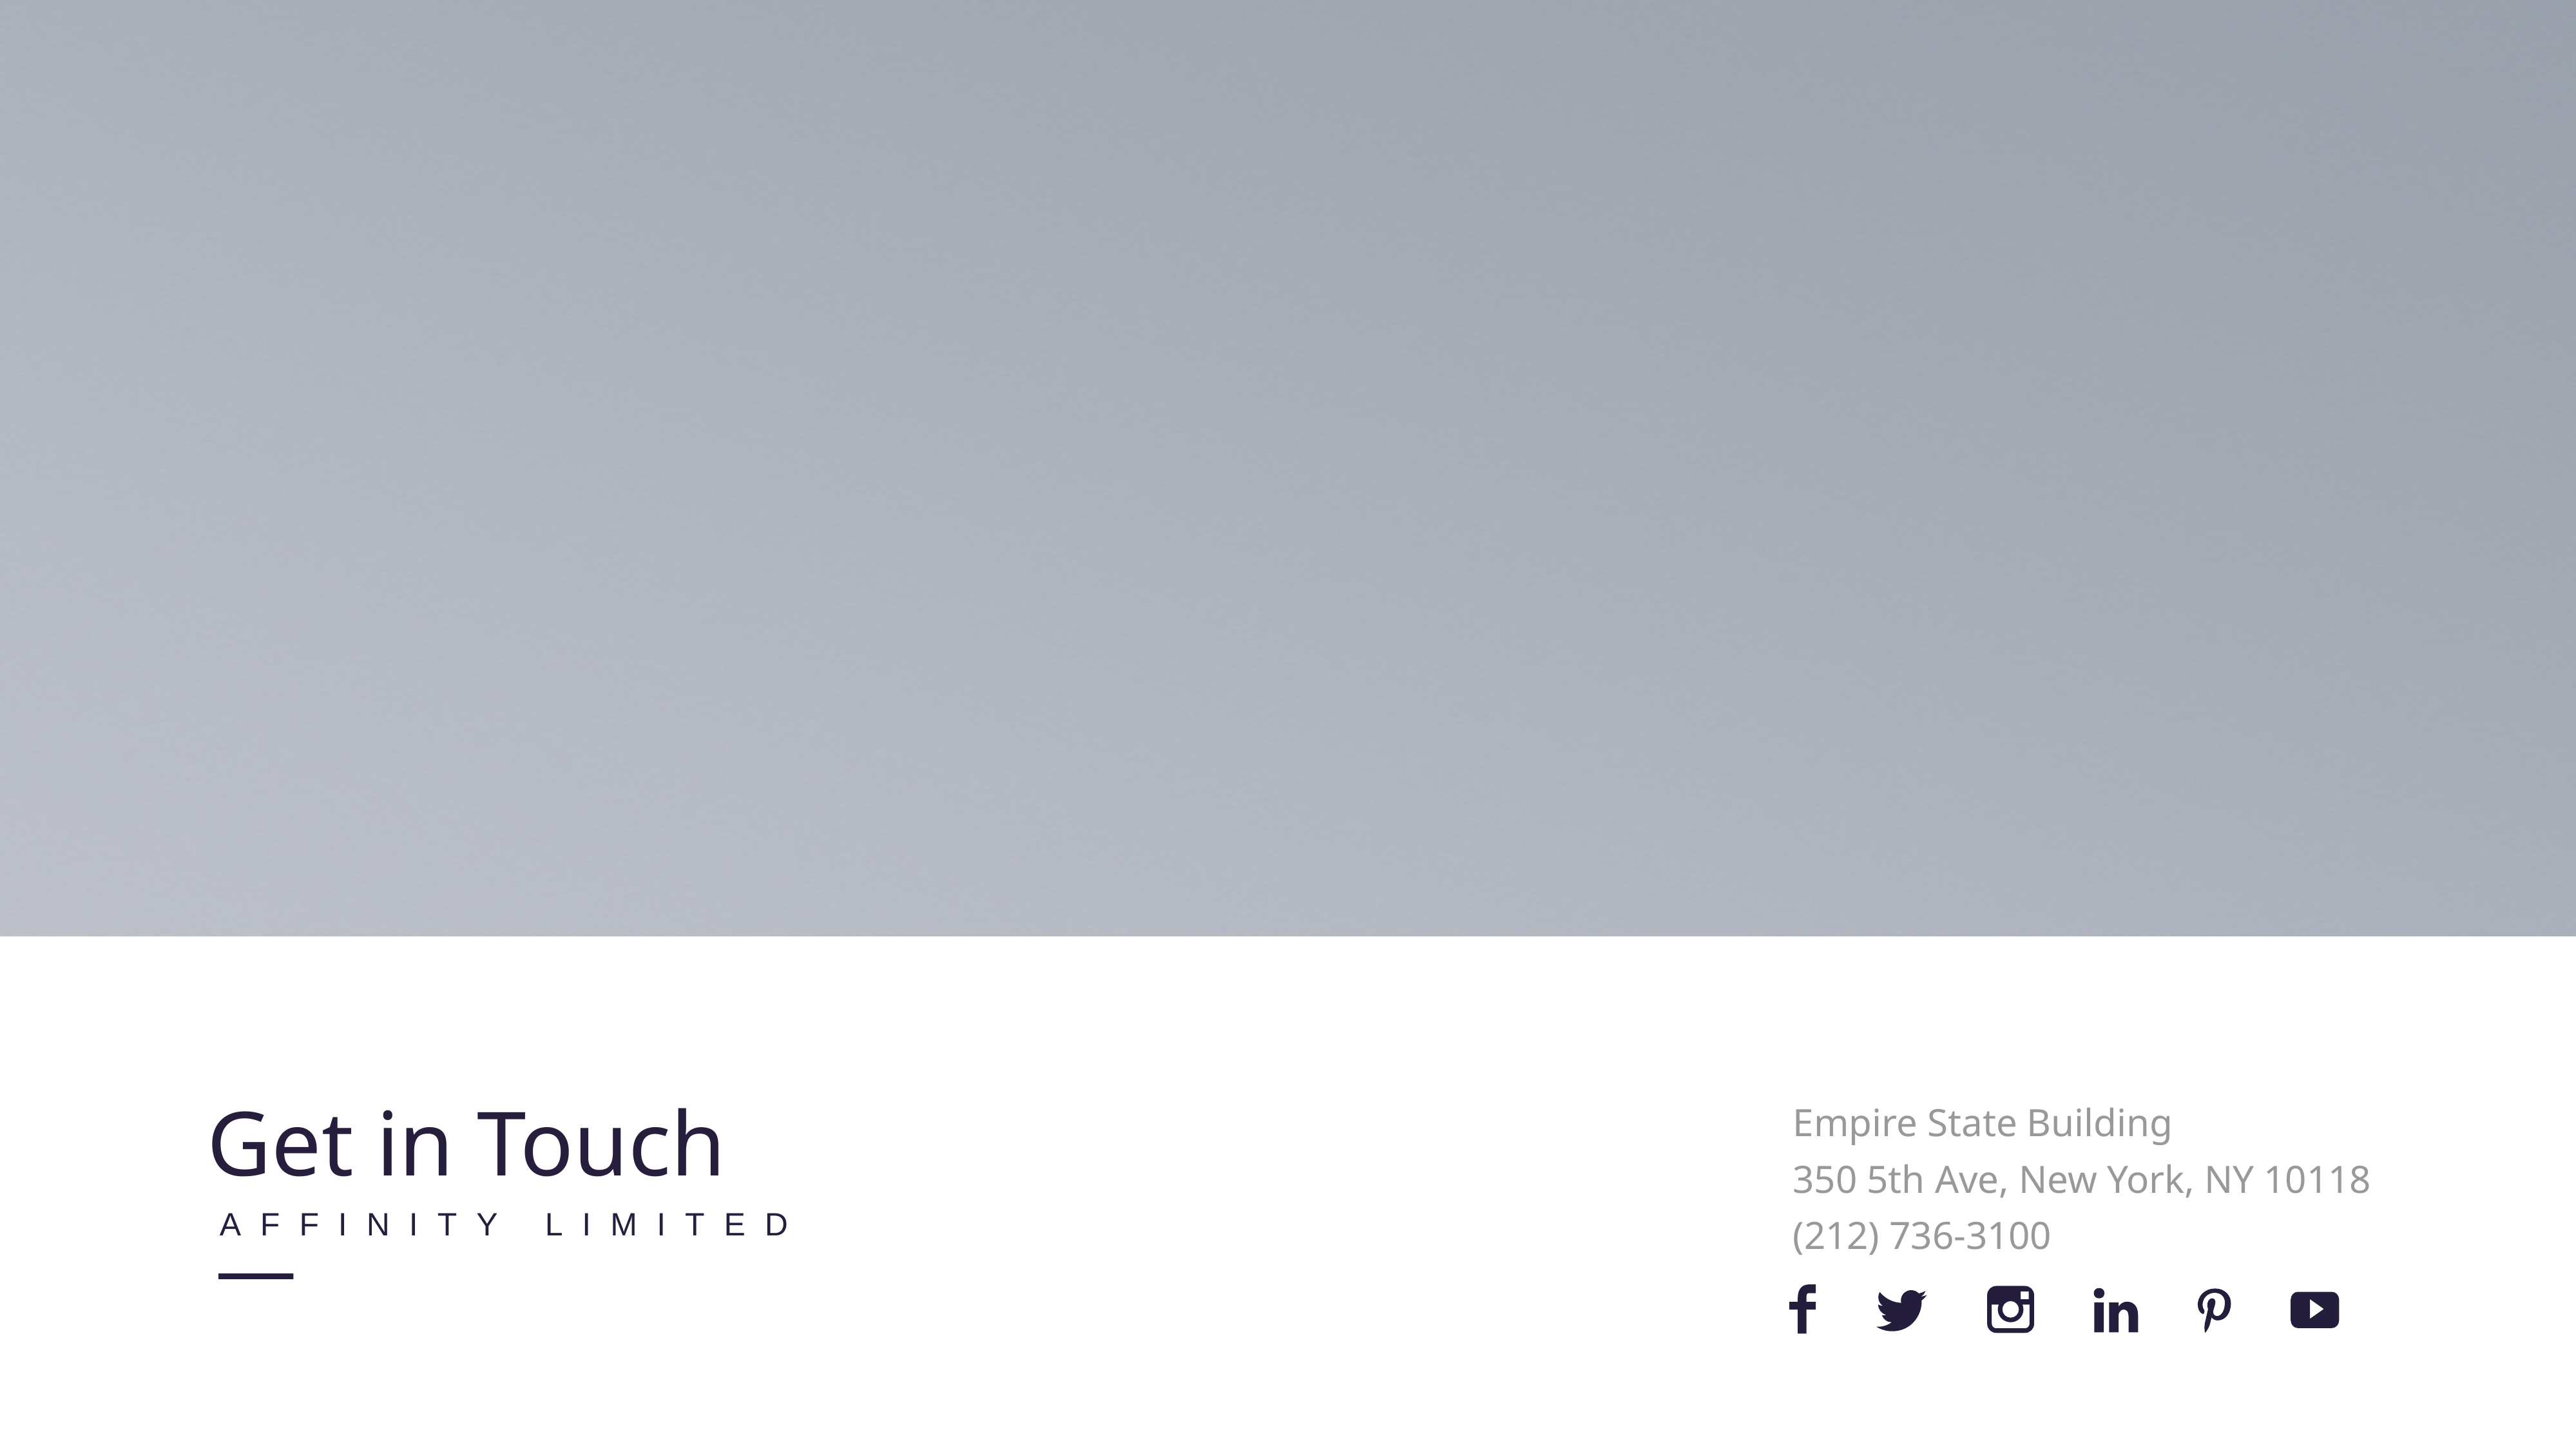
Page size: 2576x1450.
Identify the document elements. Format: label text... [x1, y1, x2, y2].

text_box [1789, 1284, 2340, 1334]
text_box Get in Touch [202, 1082, 1340, 1199]
text_box AFFINITY LIMITED [215, 1199, 1119, 1248]
text_box [218, 1273, 294, 1279]
text_box Empire State Building 350 5th Ave, New York, NY 10118 (212) 736-3100 [1788, 1083, 2376, 1262]
picture [0, 0, 2576, 937]
